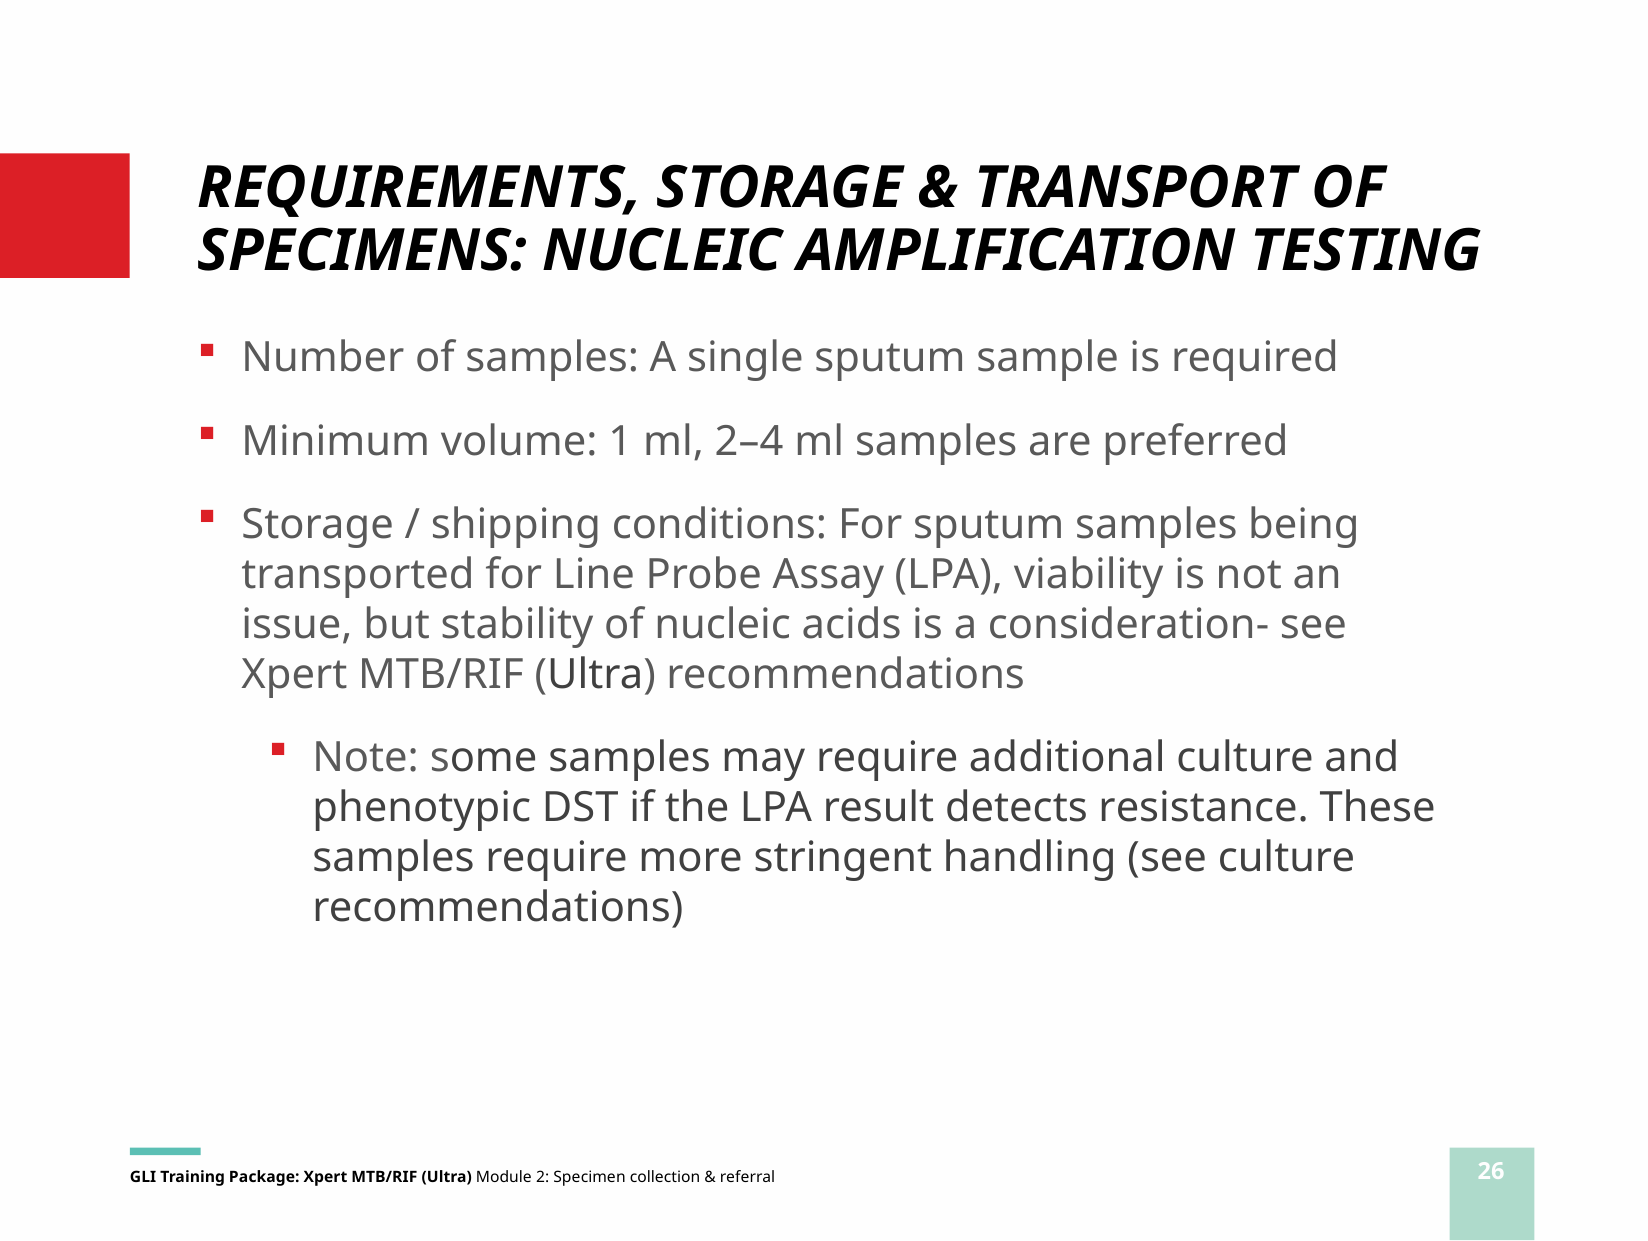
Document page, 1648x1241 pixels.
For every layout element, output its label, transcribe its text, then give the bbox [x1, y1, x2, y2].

list Number of samples: A single sputum sample is required Minimum volume: 1 ml, 2–4 ml samples are preferred Storage / shipping conditions: For sputum samples being transported for Line Probe Assay (LPA), viability is not an issue, but stability of nucleic acids is a consideration- see Xpert MTB/RIF (Ultra) recommendations Note: some samples may require additional culture and phenotypic DST if the LPA result detects resistance. These samples require more stringent handling (see culture recommendations) [197, 330, 1450, 1087]
text_box REQUIREMENTS, STORAGE & TRANSPORT OF SPECIMENS: NUCLEIC AMPLIFICATION TESTING [197, 141, 1587, 299]
